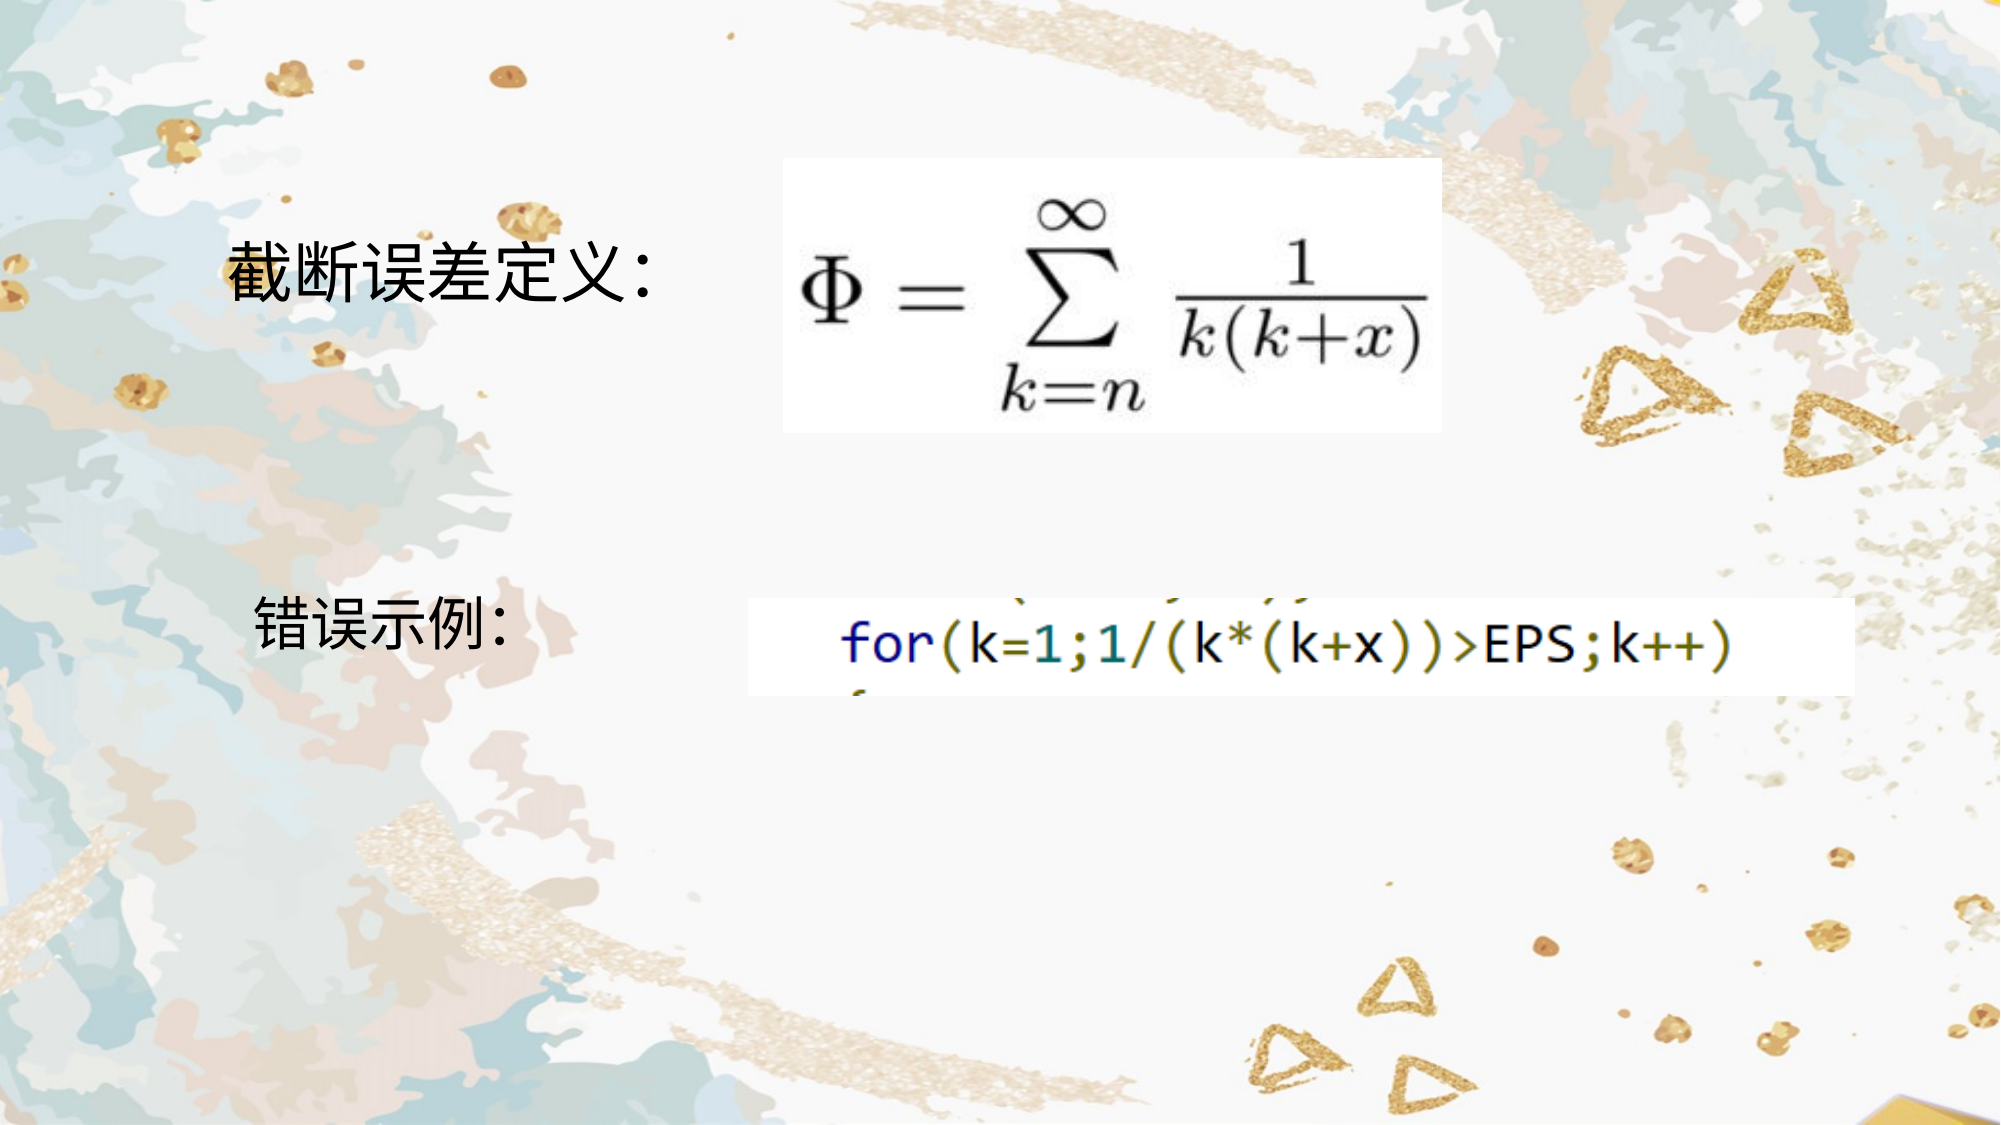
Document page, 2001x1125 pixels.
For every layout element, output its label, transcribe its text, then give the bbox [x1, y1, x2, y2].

picture [0, 0, 2001, 1125]
text_box 截断误差定义： [211, 223, 783, 319]
text_box 错误示例： [237, 580, 717, 665]
